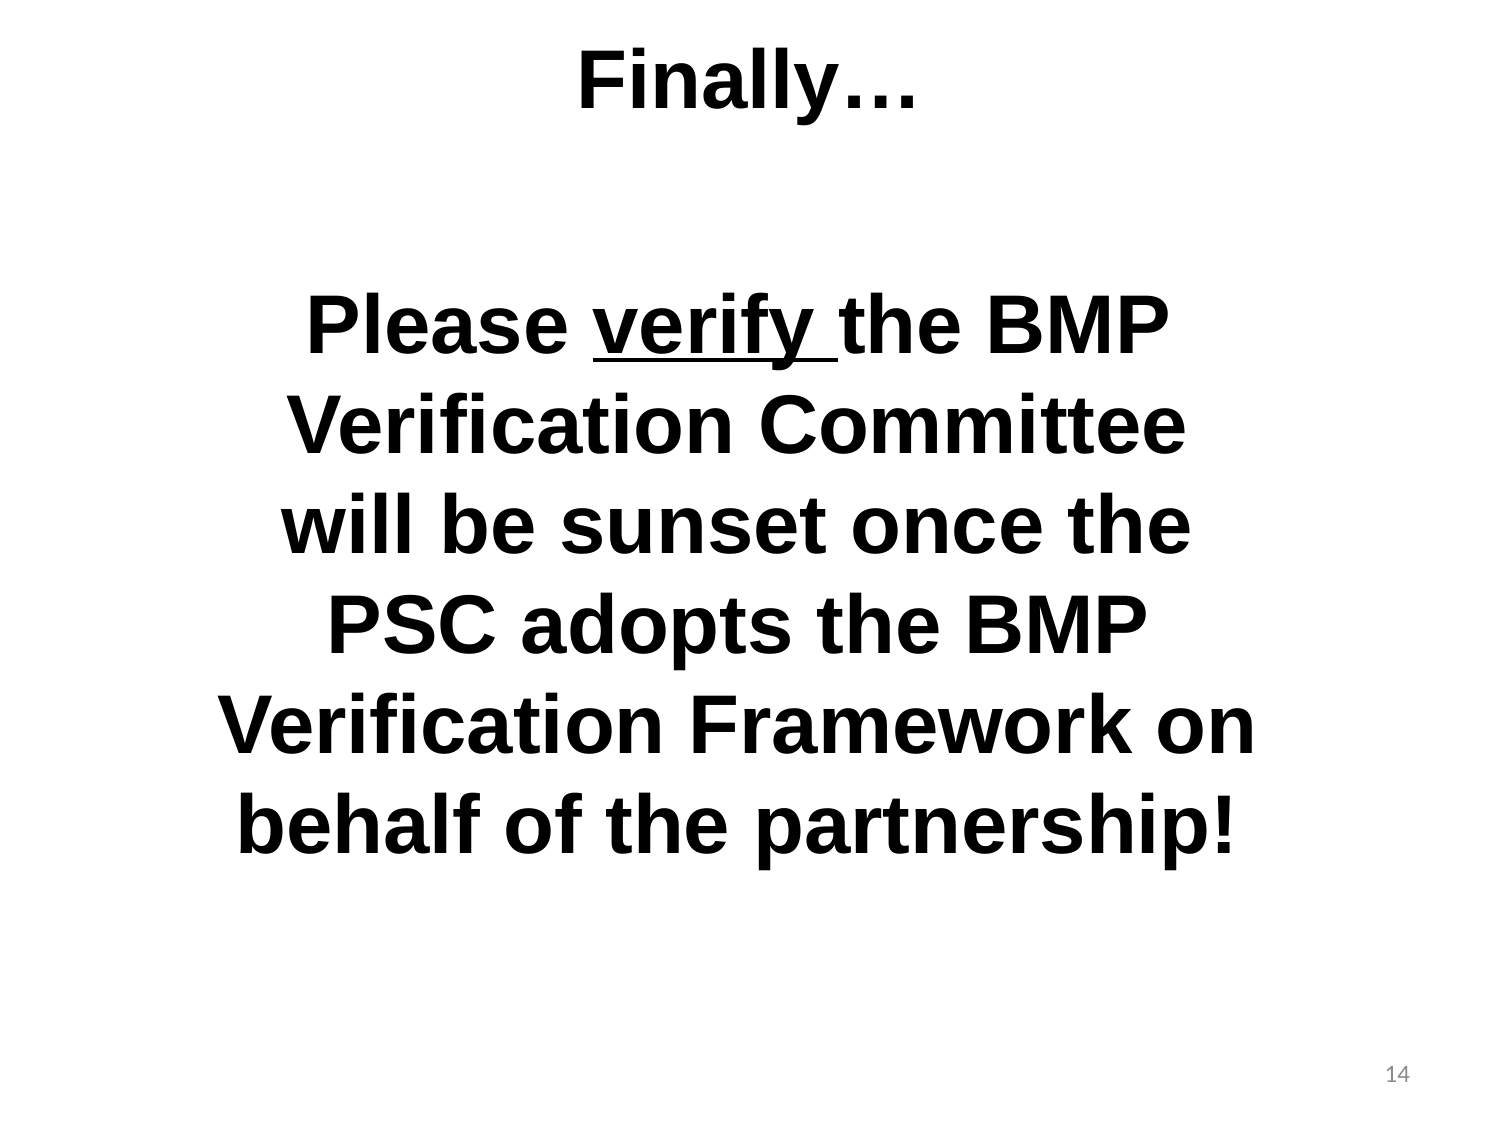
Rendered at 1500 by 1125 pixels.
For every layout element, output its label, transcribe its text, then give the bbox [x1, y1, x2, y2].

title Finally… [75, 0, 1425, 150]
slide_number 14 [1074, 1042, 1425, 1103]
text_box Please verify the BMP Verification Committee will be sunset once the PSC adopts the BMP Verification Framework on behalf of the partnership! [200, 262, 1275, 878]
